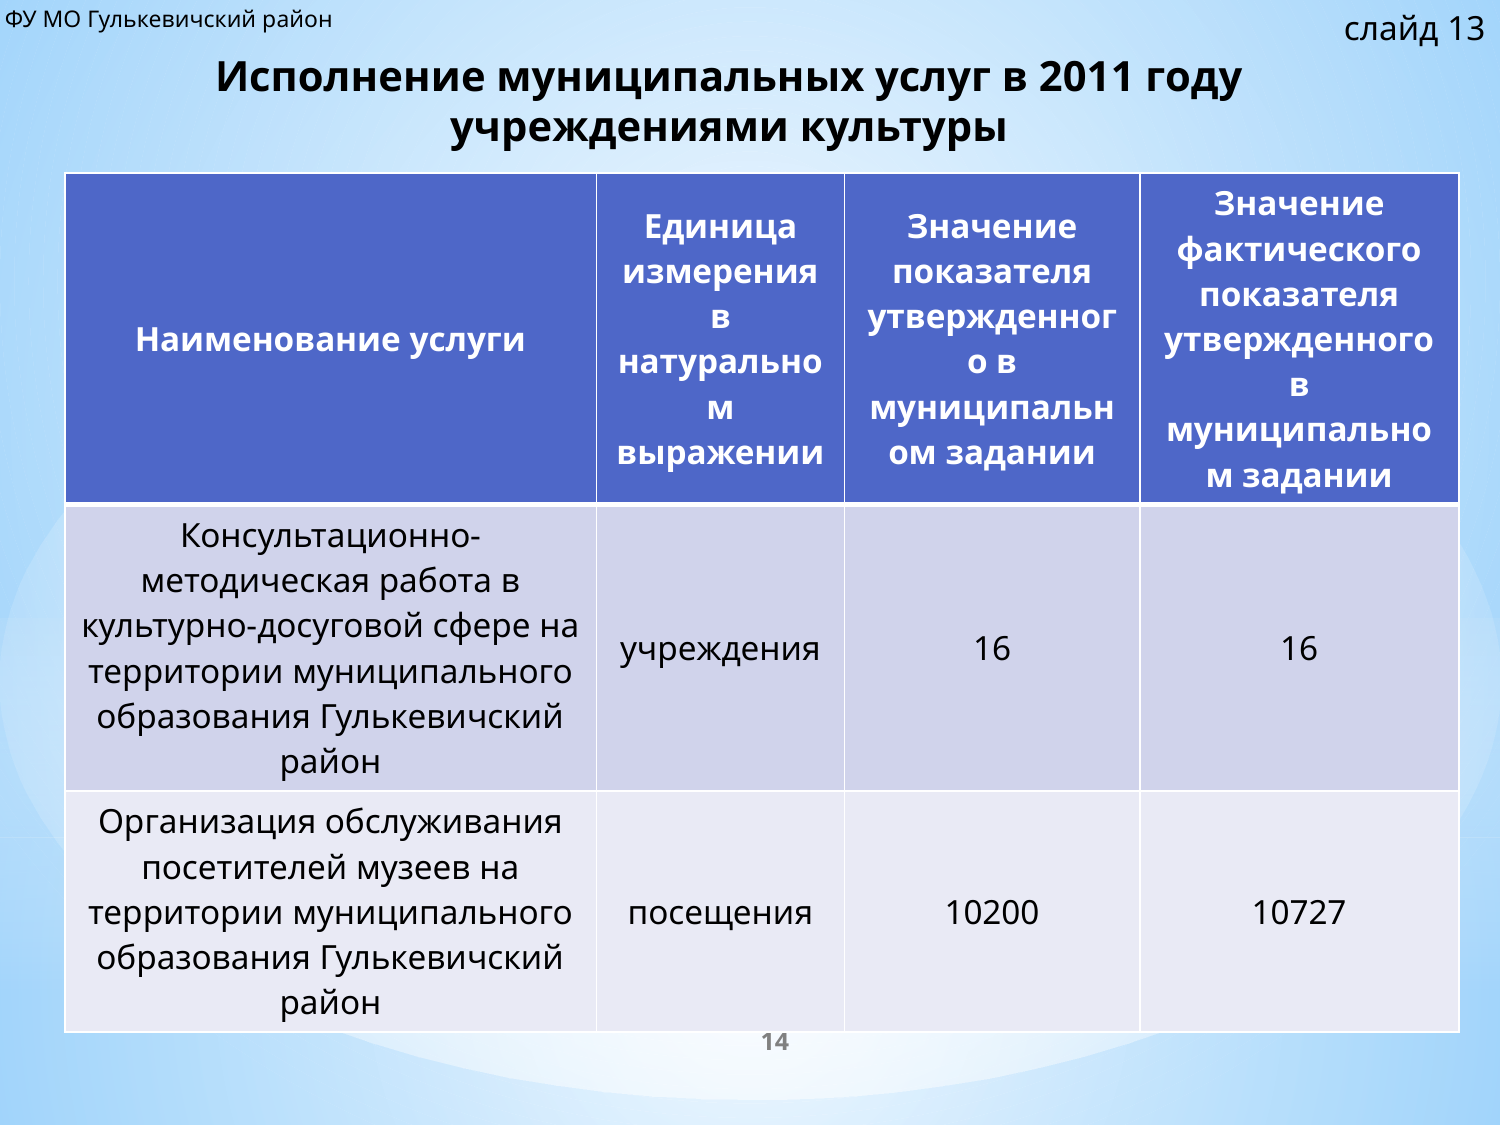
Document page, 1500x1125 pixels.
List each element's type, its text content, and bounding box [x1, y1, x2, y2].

table_header Единица измерения в натуральном выражении [597, 174, 844, 502]
table_cell учреждения [597, 507, 844, 790]
table_cell 16 [845, 507, 1139, 790]
title Исполнение муниципальных услуг в 2011 году учреждениями культуры [194, 42, 1264, 172]
table_cell посещения [597, 792, 844, 1031]
table_cell Организация обслуживания посетителей музеев на территории муниципального образования Гулькевичский район [66, 792, 596, 1031]
table_header Значение фактического показателя утвержденного в муниципальном задании [1141, 174, 1458, 502]
table_cell Консультационно-методическая работа в культурно-досуговой сфере на территории муниципального образования Гулькевичский район [66, 507, 596, 790]
table_cell 10200 [845, 792, 1139, 1031]
text_box слайд 13 [1329, 0, 1500, 55]
table_header Значение показателя утвержденного в муниципальном задании [845, 174, 1139, 502]
table_cell 16 [1141, 507, 1458, 790]
table_header Наименование услуги [66, 174, 596, 502]
text_box ФУ МО Гулькевичский район [0, 0, 348, 40]
table_cell 10727 [1141, 792, 1458, 1031]
slide_number 14 [624, 1033, 925, 1073]
